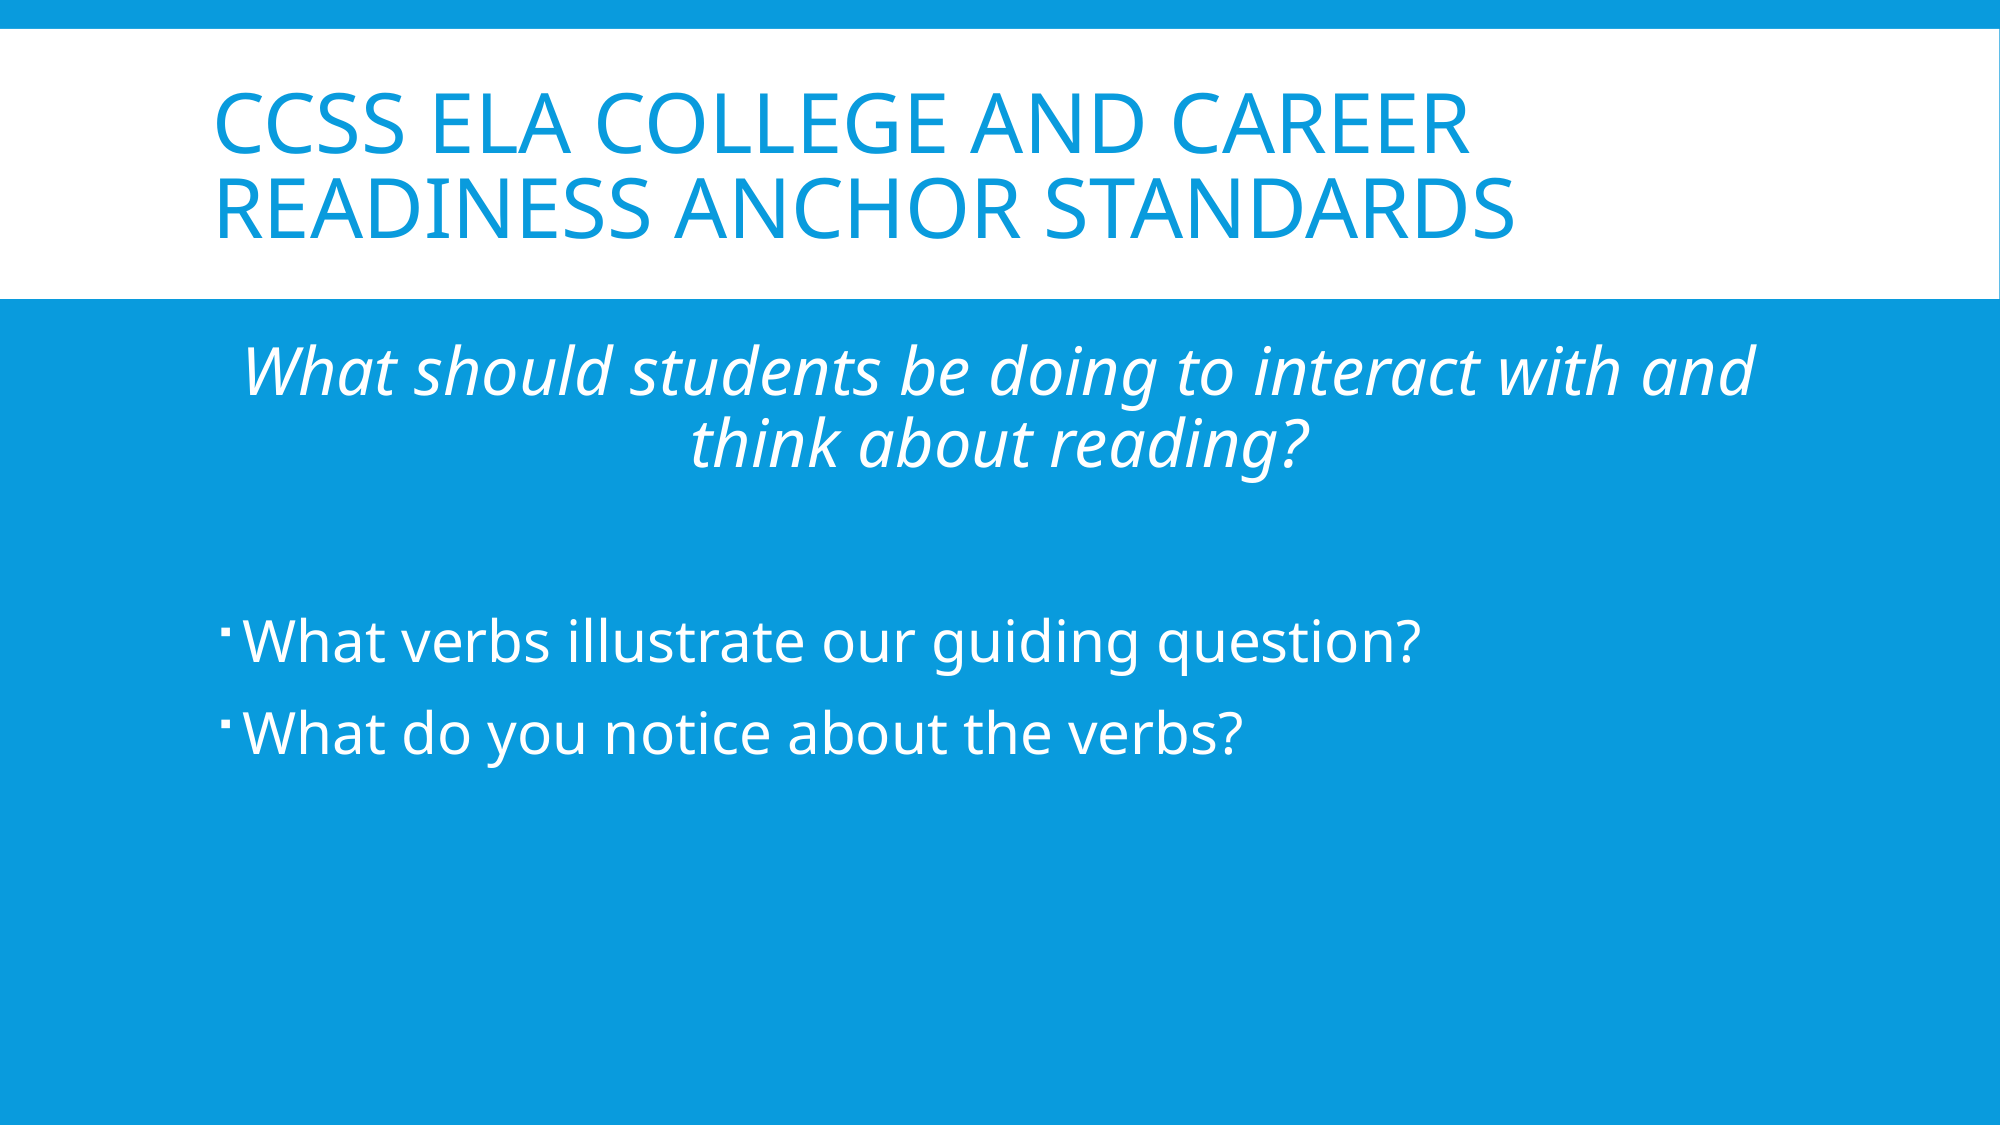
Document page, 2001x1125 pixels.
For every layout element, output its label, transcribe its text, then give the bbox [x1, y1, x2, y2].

list What should students be doing to interact with and think about reading? What verbs illustrate our guiding question? What do you notice about the verbs? [197, 329, 1803, 1020]
title CCSS ELA College and career readiness anchor standards [197, 46, 1803, 295]
